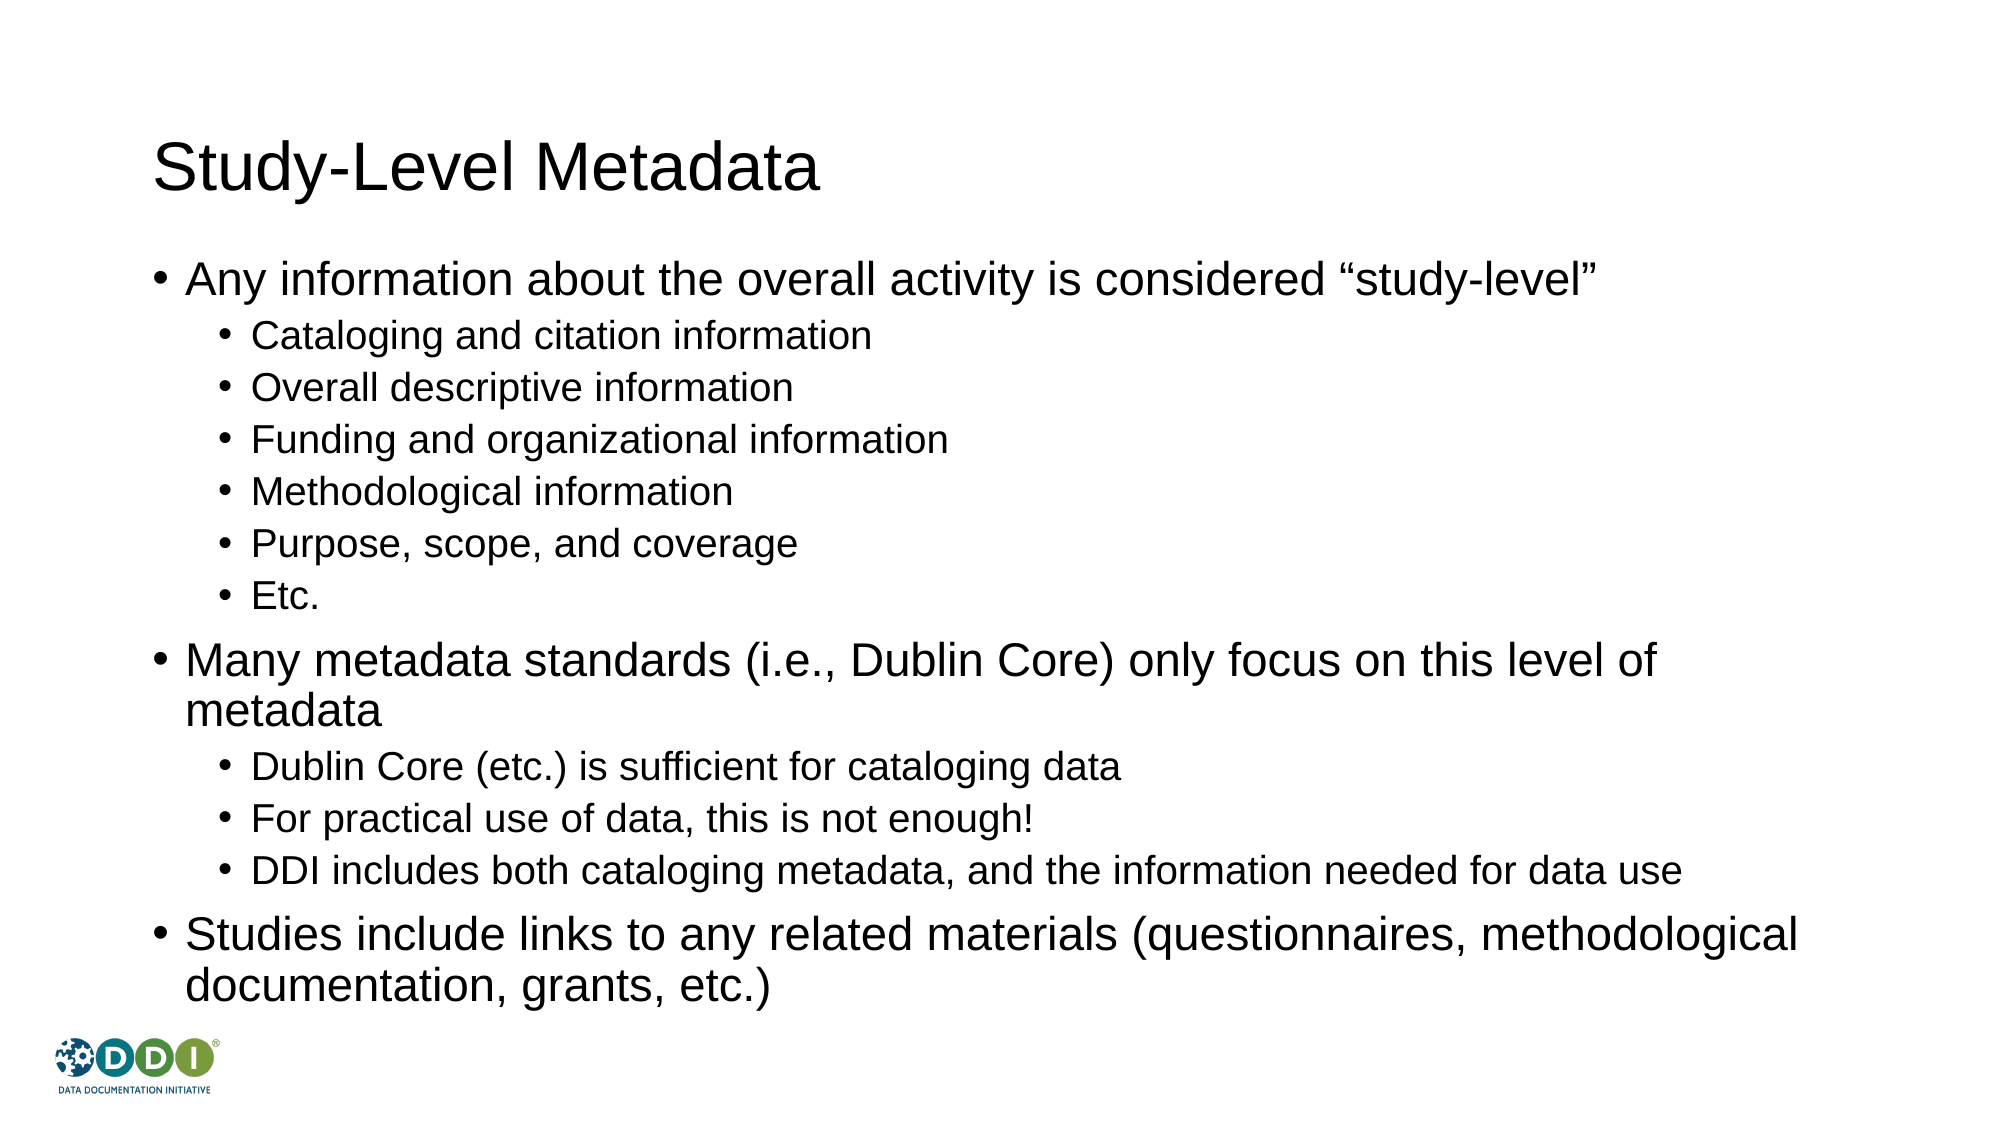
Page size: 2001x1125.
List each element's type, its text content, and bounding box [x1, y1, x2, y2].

title Study-Level Metadata [137, 59, 1863, 247]
picture [53, 1035, 222, 1095]
list Any information about the overall activity is considered “study-level” Cataloging and citation information Overall descriptive information Funding and organizational information Methodological information Purpose, scope, and coverage Etc. Many metadata standards (i.e., Dublin Core) only focus on this level of metadata Dublin Core (etc.) is sufficient for cataloging data For practical use of data, this is not enough! DDI includes both cataloging metadata, and the information needed for data use Studies include links to any related materials (questionnaires, methodological documentation, grants, etc.) [137, 247, 1863, 1027]
